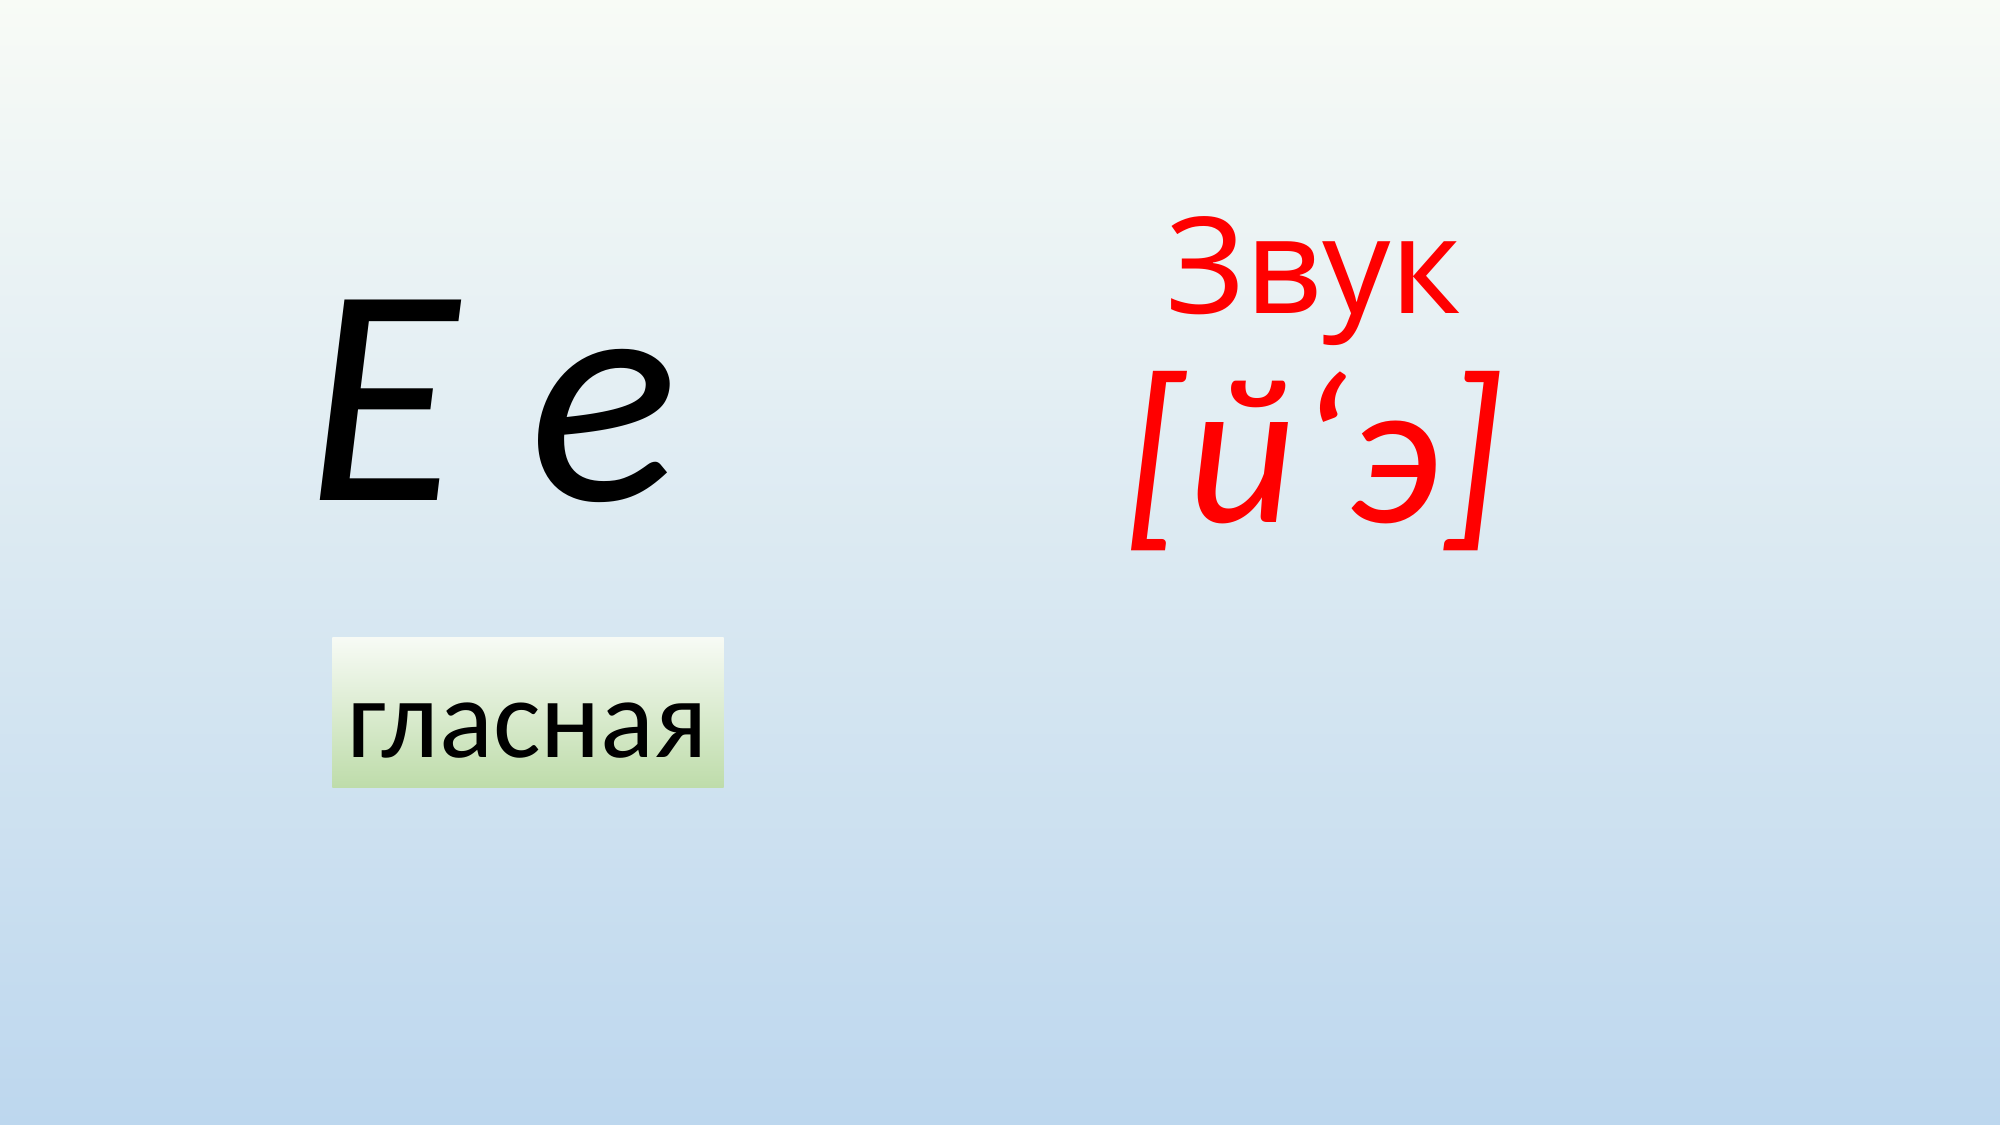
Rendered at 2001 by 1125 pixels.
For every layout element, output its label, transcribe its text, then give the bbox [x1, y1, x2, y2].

text_box гласная [332, 637, 724, 788]
text_box Звук [й‘э] [1036, 184, 1593, 576]
title Е е [249, 184, 807, 576]
